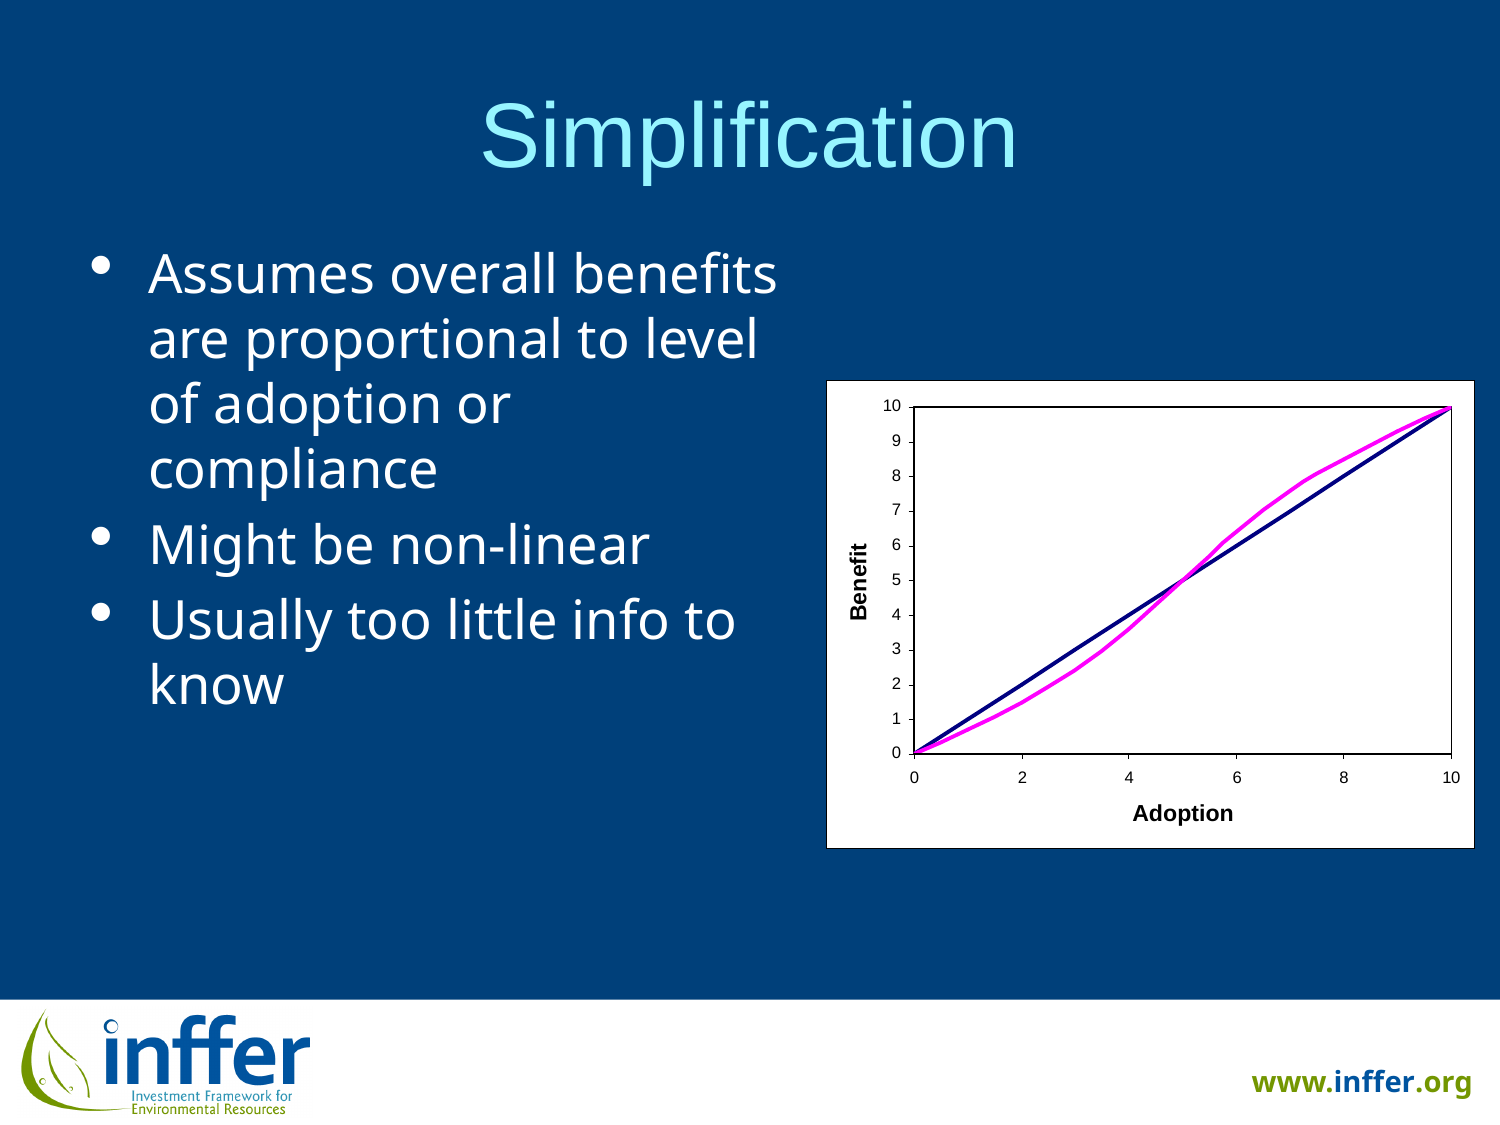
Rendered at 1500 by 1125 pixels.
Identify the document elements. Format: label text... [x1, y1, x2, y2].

title Simplification [74, 37, 1426, 226]
list Assumes overall benefits are proportional to level of adoption or compliance Might be non-linear Usually too little info to know [76, 231, 798, 1000]
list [819, 373, 1483, 855]
picture [17, 1006, 313, 1118]
